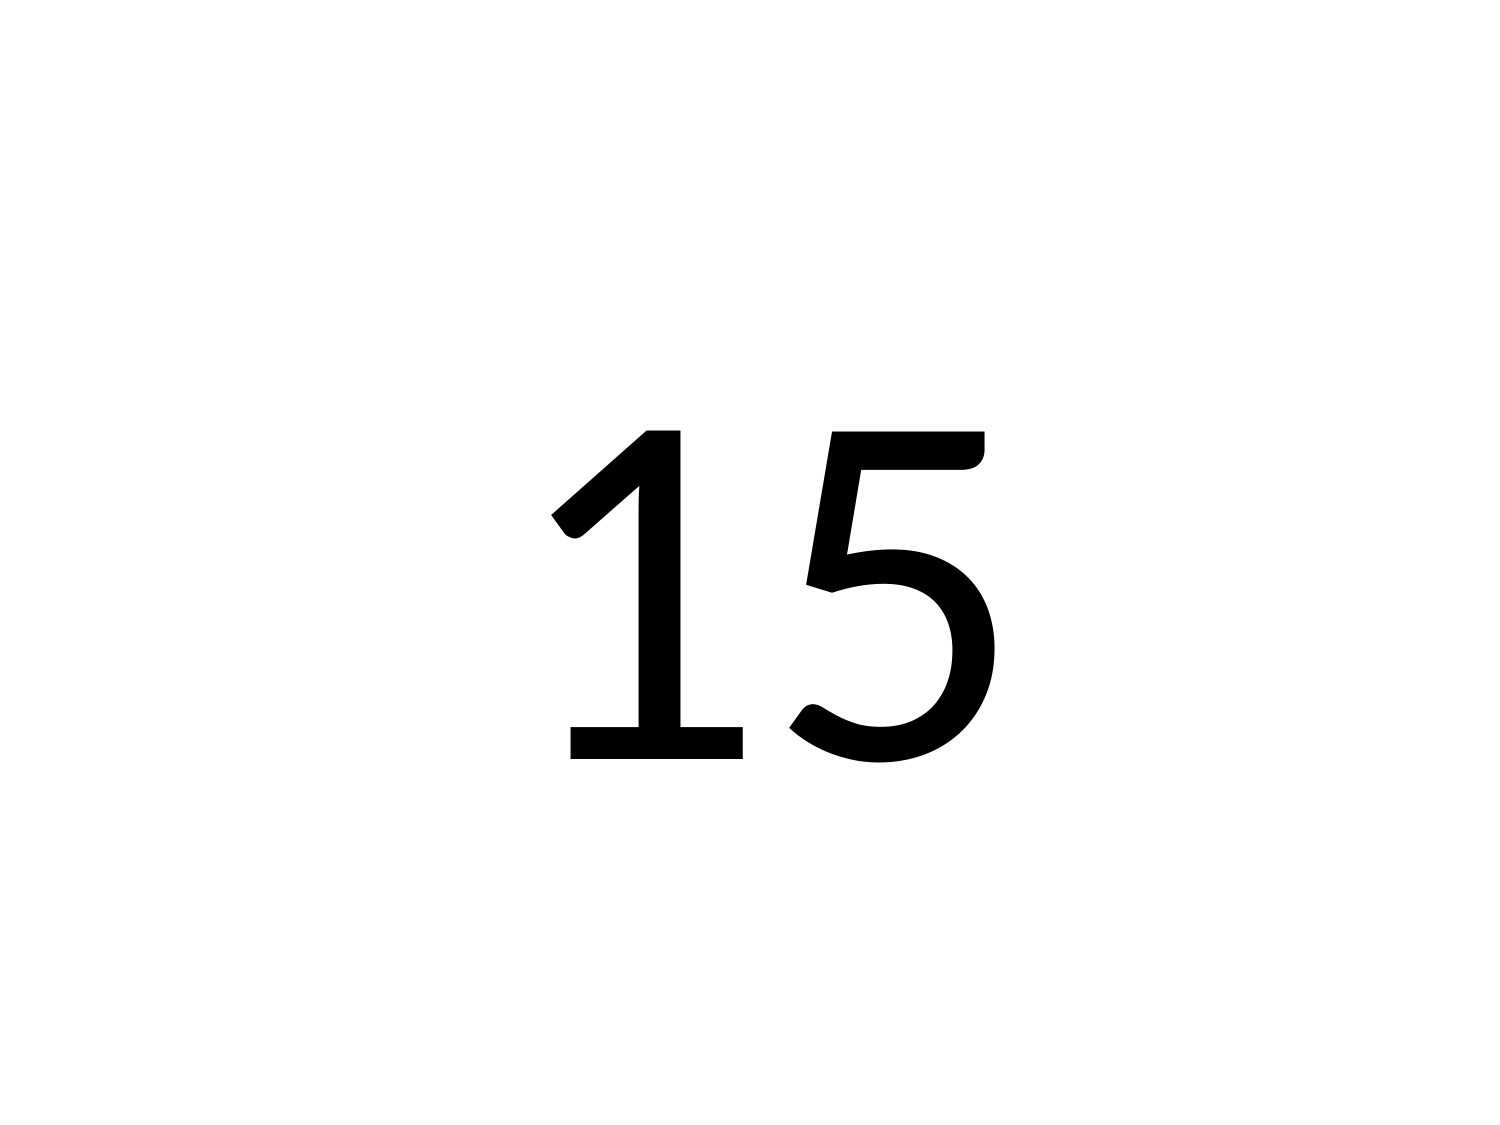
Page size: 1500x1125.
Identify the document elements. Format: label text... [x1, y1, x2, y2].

text_box 15 [411, 241, 1123, 1109]
